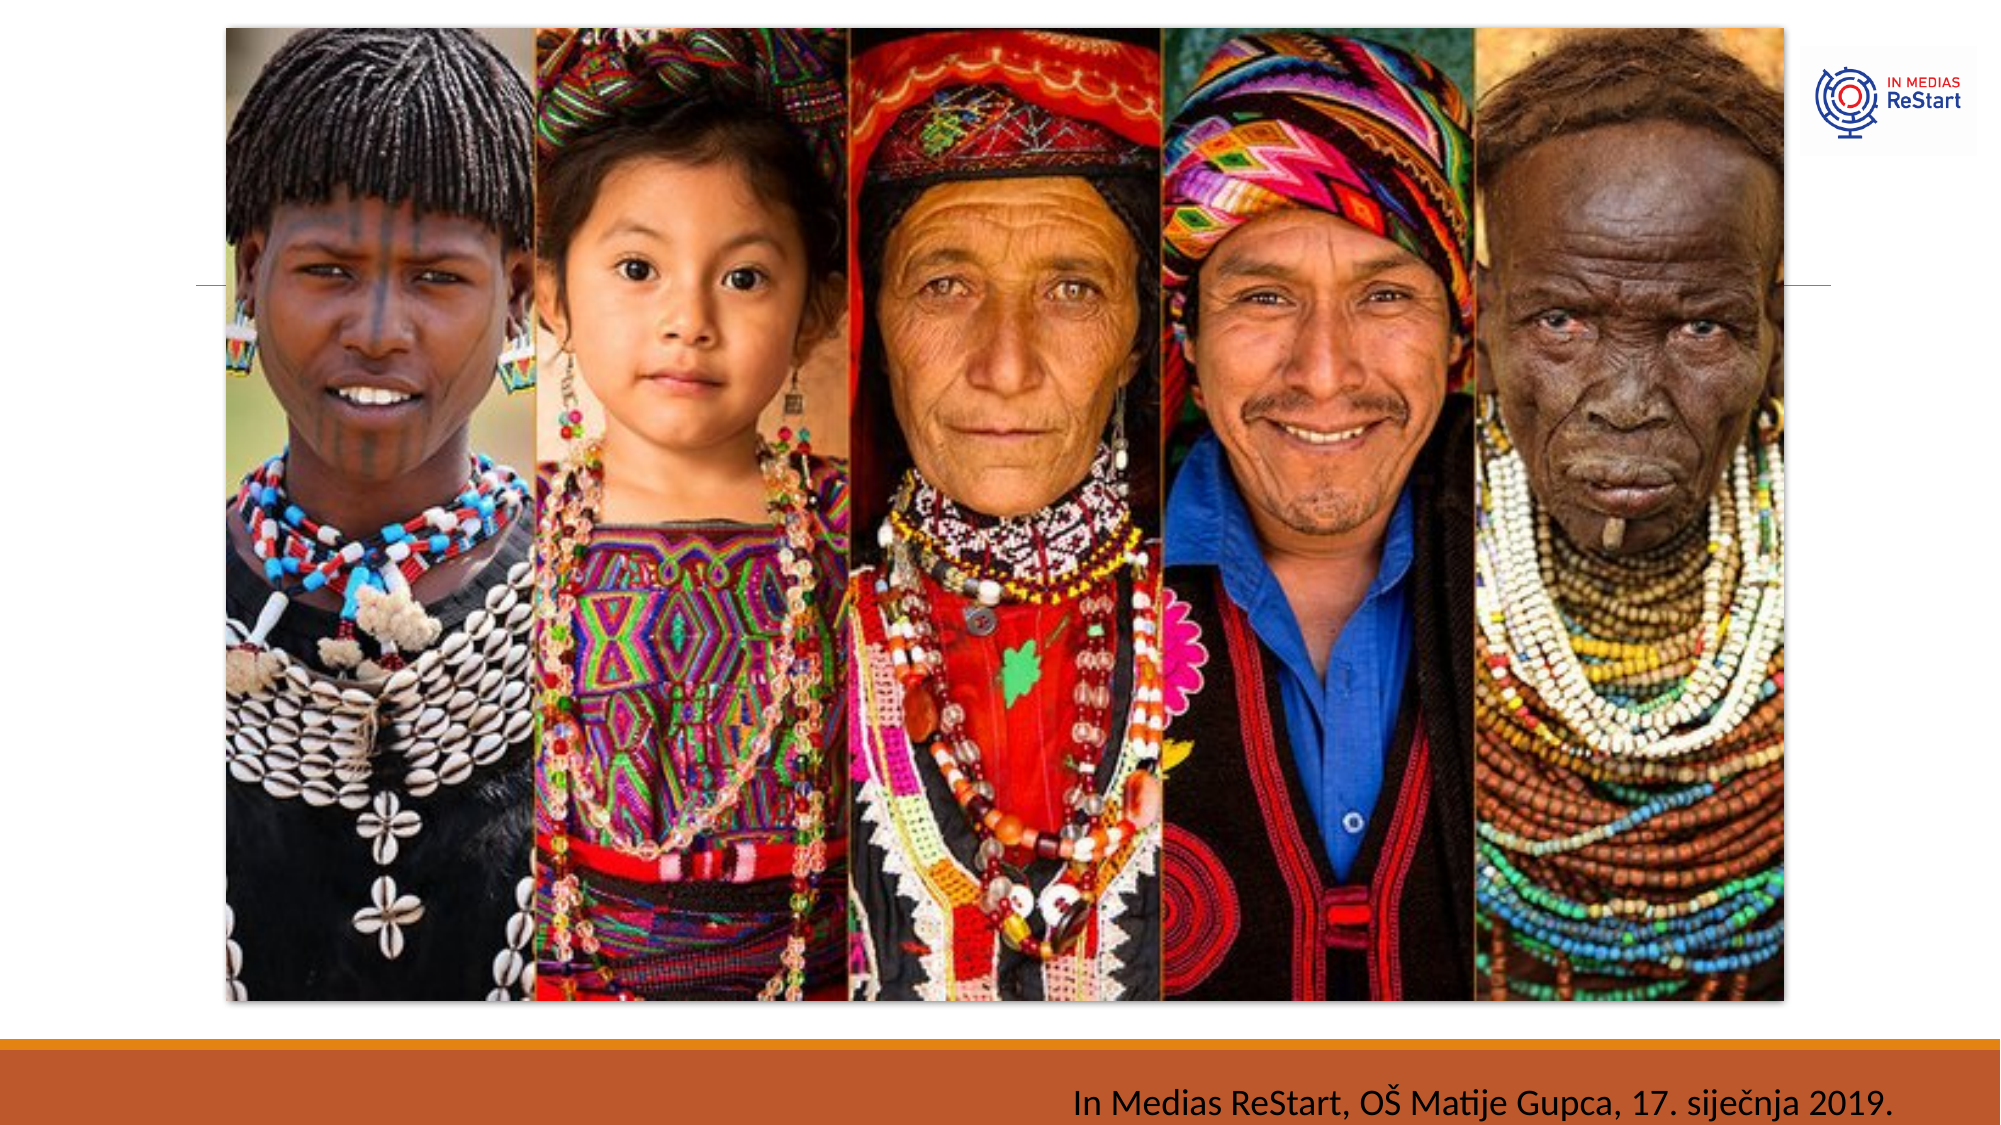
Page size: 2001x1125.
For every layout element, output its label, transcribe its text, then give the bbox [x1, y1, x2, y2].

text_box In Medias ReStart, OŠ Matije Gupca, 17. siječnja 2019. [1058, 1070, 2000, 1125]
picture [1799, 46, 1977, 156]
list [226, 27, 1784, 1002]
